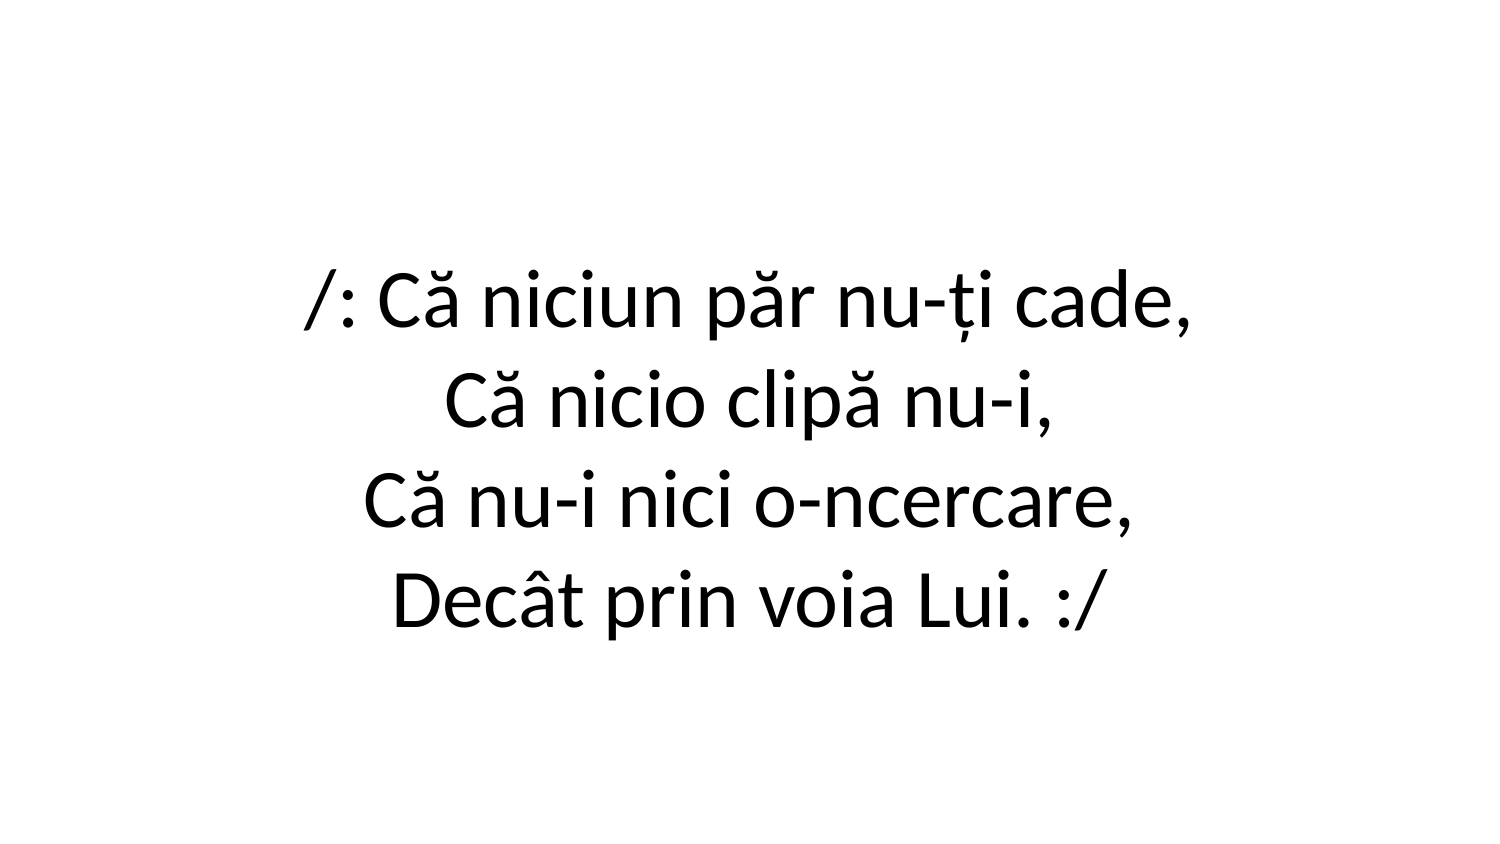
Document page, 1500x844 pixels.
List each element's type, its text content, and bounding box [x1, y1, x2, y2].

text_box /: Că niciun păr nu-ți cade, Că nicio clipă nu-i, Că nu-i nici o-ncercare, Decât prin voia Lui. :/ [289, 192, 1211, 652]
